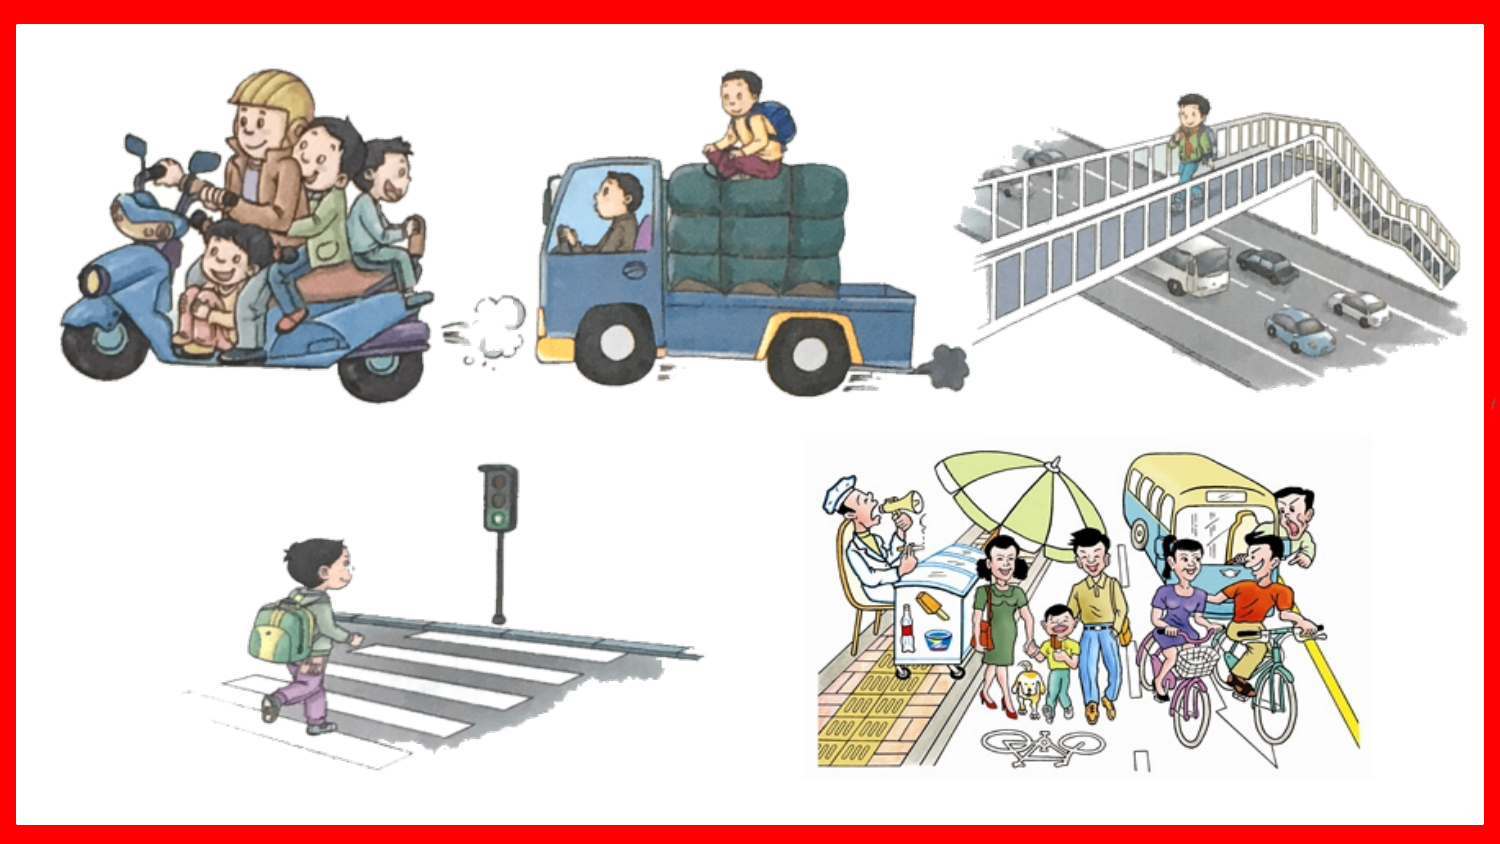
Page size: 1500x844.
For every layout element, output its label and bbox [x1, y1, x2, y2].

list [182, 424, 737, 808]
picture [25, 8, 1500, 780]
